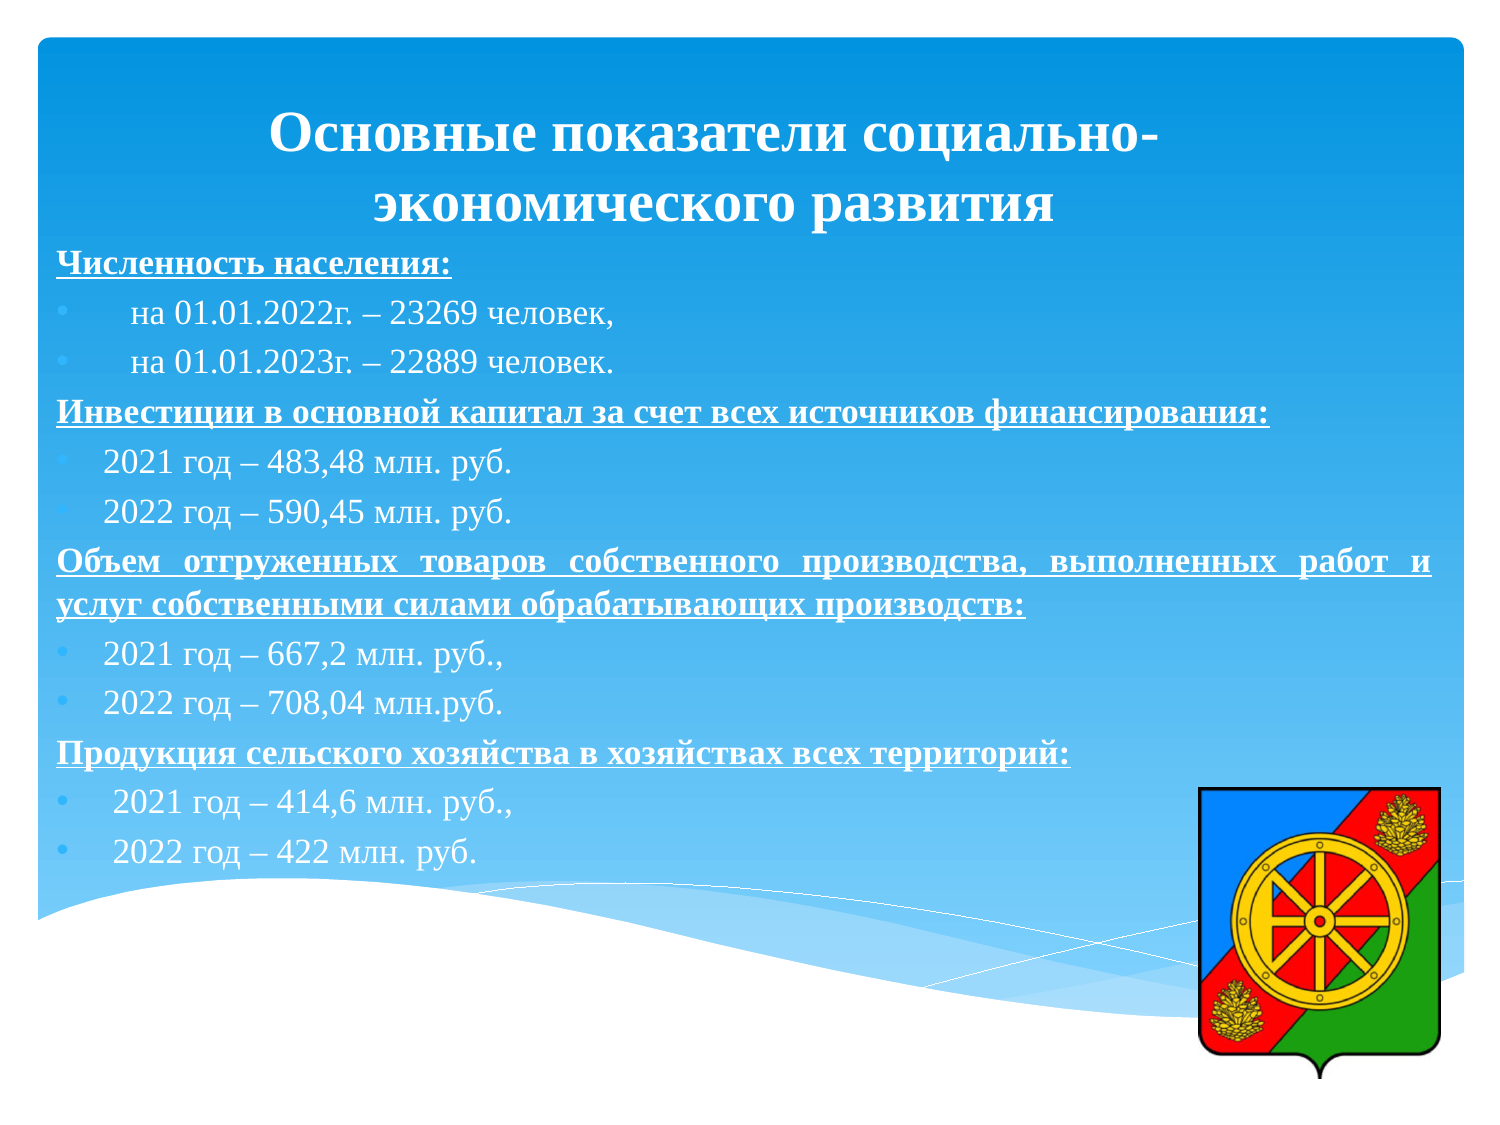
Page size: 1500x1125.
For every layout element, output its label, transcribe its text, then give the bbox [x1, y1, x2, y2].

picture [1198, 787, 1441, 1079]
title Основные показатели социально-экономического развития [76, 66, 1352, 231]
subtitle Численность населения: на 01.01.2022г. – 23269 человек, на 01.01.2023г. – 22889 человек. Инвестиции в основной капитал за счет всех источников финансирования: 2021 год – 483,48 млн. руб. 2022 год – 590,45 млн. руб. Объем отгруженных товаров собственного производства, выполненных работ и услуг собственными силами обрабатывающих производств: 2021 год – 667,2 млн. руб., 2022 год – 708,04 млн.руб. Продукция сельского хозяйства в хозяйствах всех территорий: 2021 год – 414,6 млн. руб., 2022 год – 422 млн. руб. [41, 231, 1447, 976]
